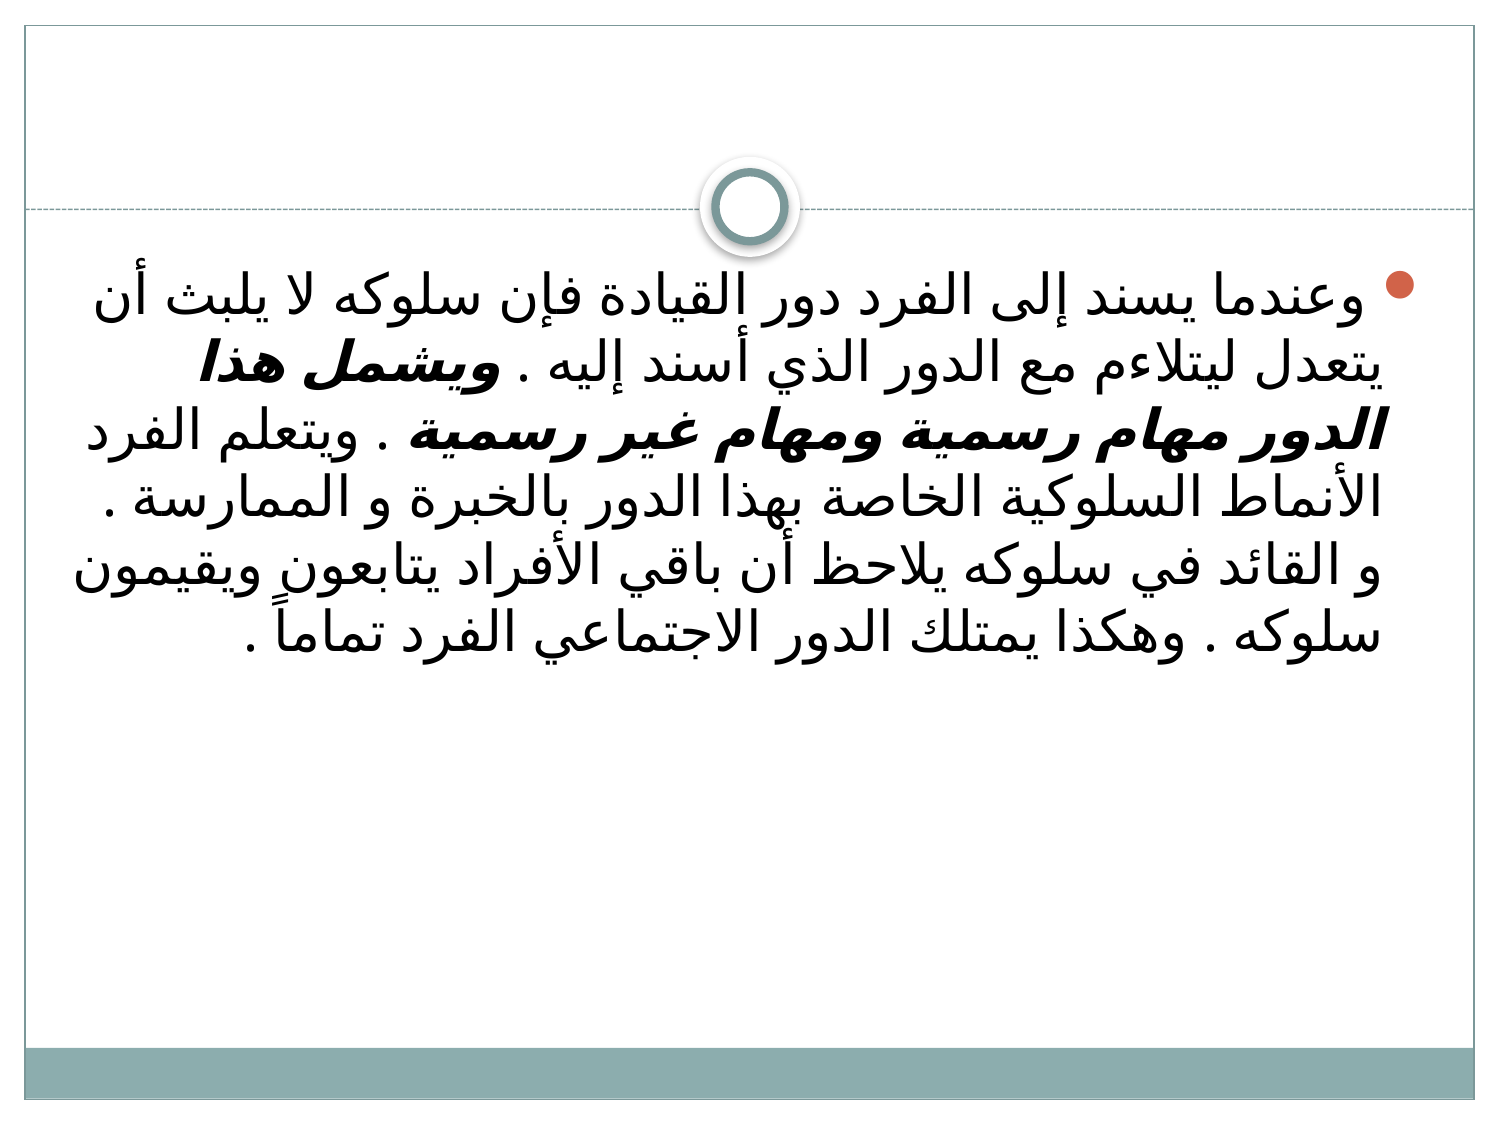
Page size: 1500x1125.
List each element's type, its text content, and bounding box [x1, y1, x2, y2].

list وعندما يسند إلى الفرد دور القيادة فإن سلوكه لا يلبث أن يتعدل ليتلاءم مع الدور الذي أسند إليه . ويشمل هذا الدور مهام رسمية ومهام غير رسمية . ويتعلم الفرد الأنماط السلوكية الخاصة بهذا الدور بالخبرة و الممارسة . و القائد في سلوكه يلاحظ أن باقي الأفراد يتابعون ويقيمون سلوكه . وهكذا يمتلك الدور الاجتماعي الفرد تماماً . [49, 250, 1445, 1001]
